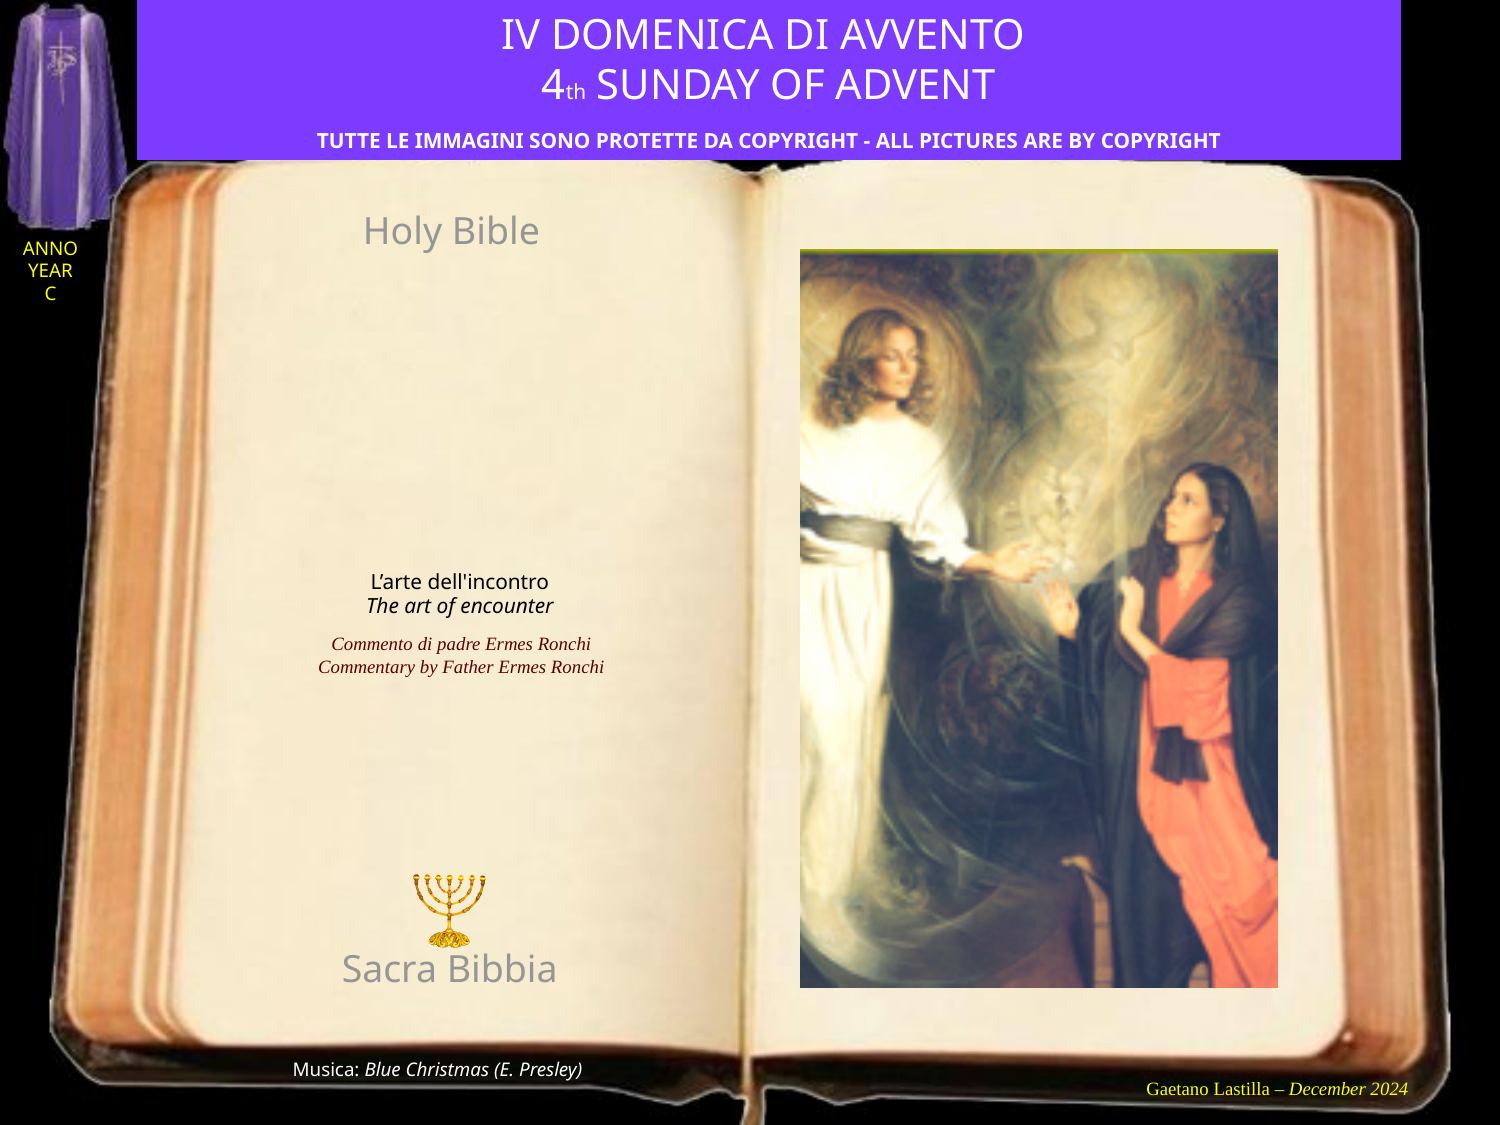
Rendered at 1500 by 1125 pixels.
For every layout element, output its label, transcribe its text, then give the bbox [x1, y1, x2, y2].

text_box Sacra Bibbia [187, 937, 713, 998]
text_box Commento di padre Ermes Ronchi Commentary by Father Ermes Ronchi [280, 624, 643, 685]
text_box IV DOMENICA DI AVVENTO 4th SUNDAY OF ADVENT TUTTE LE IMMAGINI SONO PROTETTE DA COPYRIGHT - ALL PICTURES ARE BY COPYRIGHT [137, 0, 1400, 160]
text_box L’arte dell'incontro The art of encounter [199, 560, 725, 626]
text_box Gaetano Lastilla – December 2024 [983, 1068, 1500, 1107]
text_box Holy Bible [348, 199, 556, 260]
text_box ANNO YEAR C [7, 229, 93, 312]
picture [0, 0, 1500, 1125]
text_box Musica: Blue Christmas (E. Presley) [137, 1050, 738, 1088]
